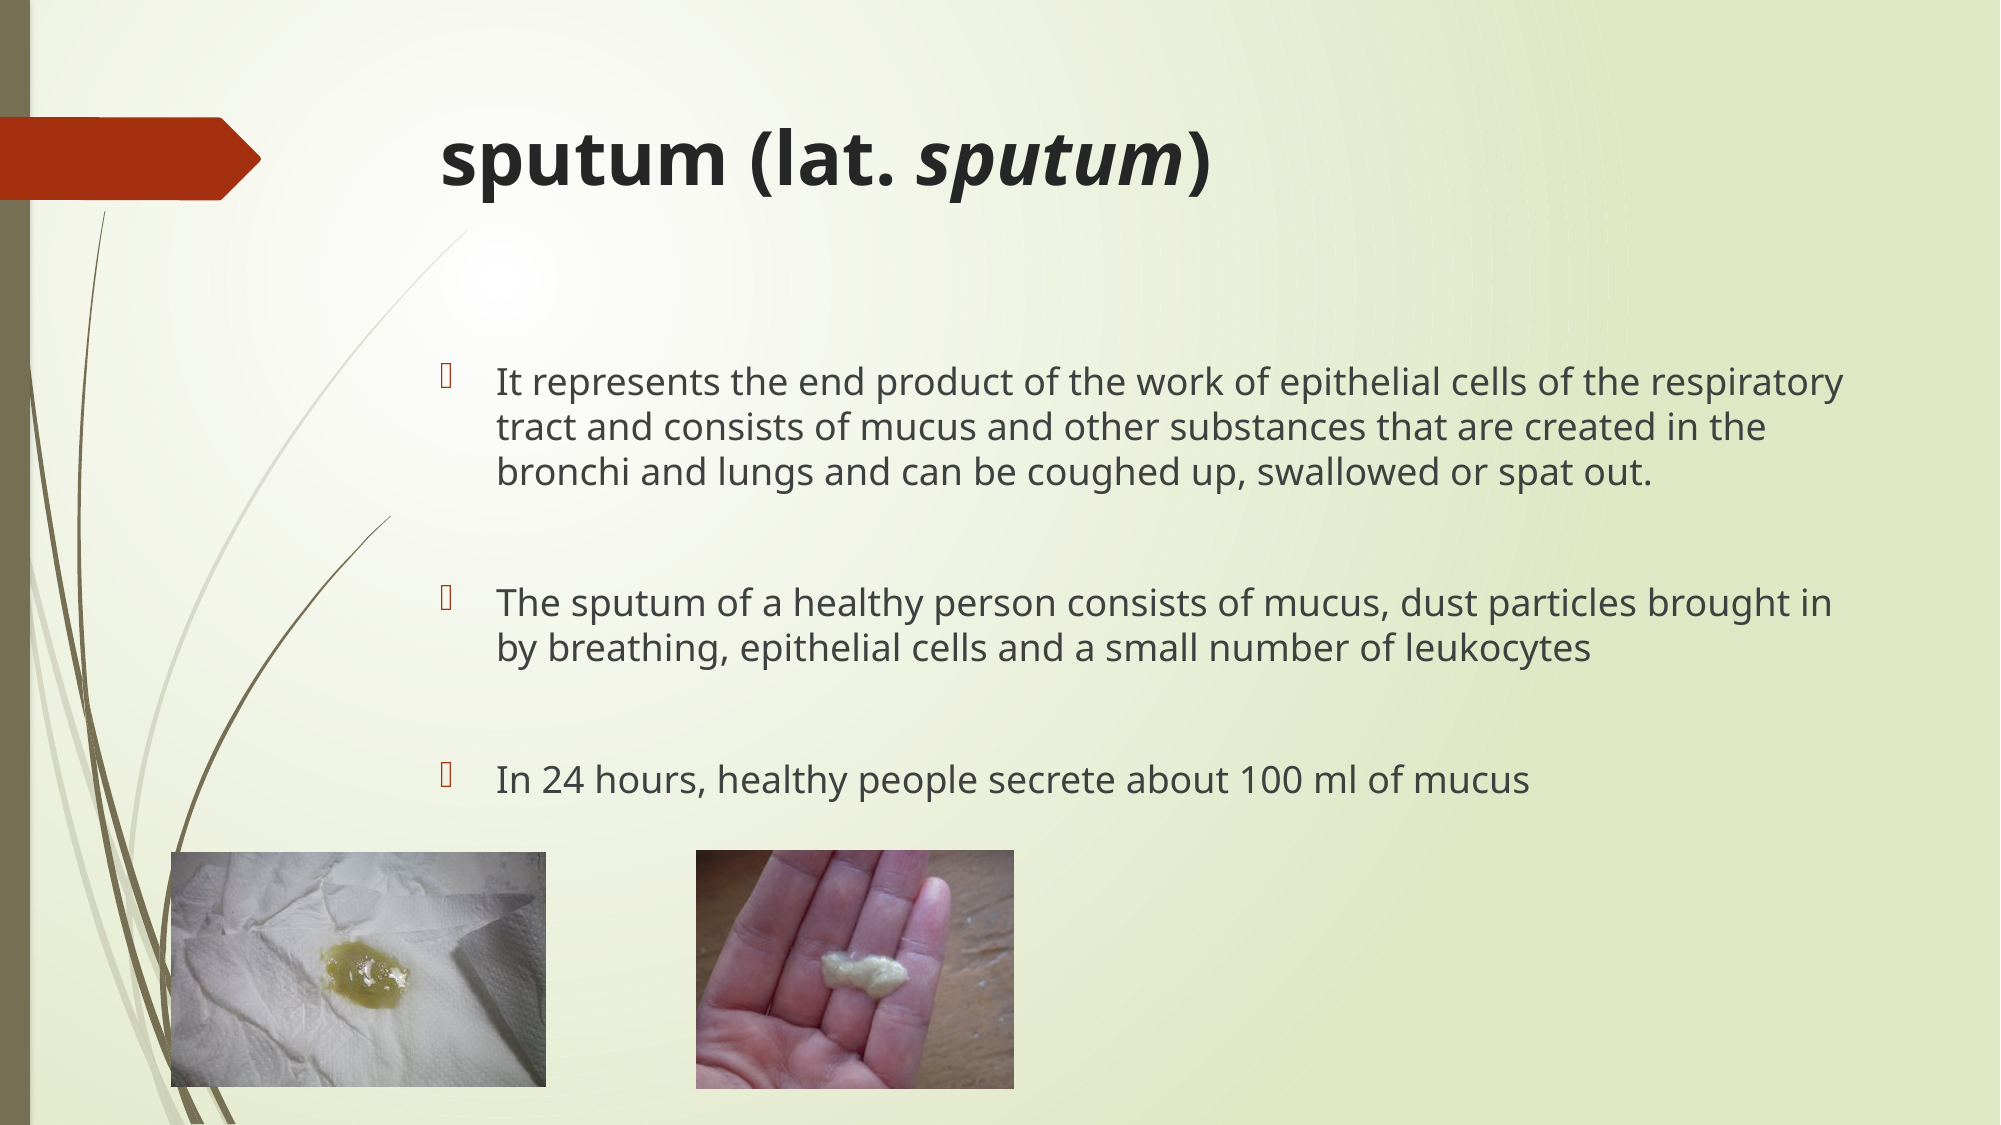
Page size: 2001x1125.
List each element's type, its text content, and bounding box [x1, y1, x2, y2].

title sputum (lat. sputum) [425, 102, 1888, 313]
picture [171, 852, 546, 1087]
picture [696, 850, 1014, 1089]
list It represents the end product of the work of epithelial cells of the respiratory tract and consists of mucus and other substances that are created in the bronchi and lungs and can be coughed up, swallowed or spat out. The sputum of a healthy person consists of mucus, dust particles brought in by breathing, epithelial cells and a small number of leukocytes In 24 hours, healthy people secrete about 100 ml of mucus [424, 350, 1888, 970]
